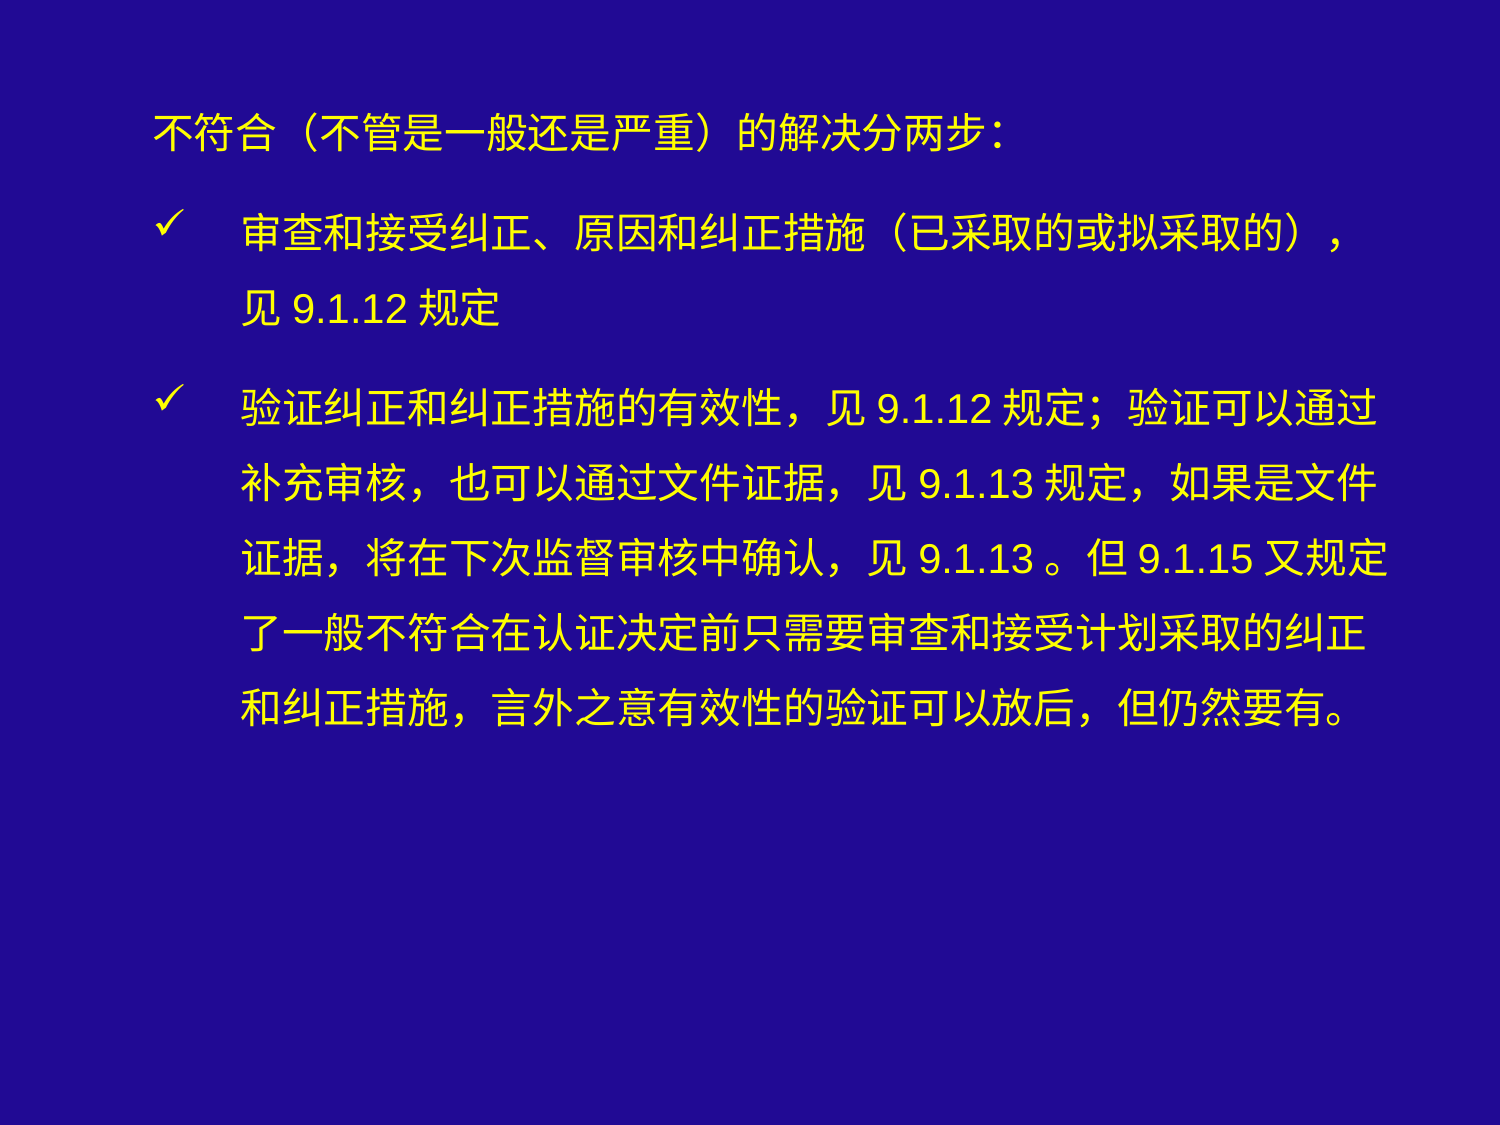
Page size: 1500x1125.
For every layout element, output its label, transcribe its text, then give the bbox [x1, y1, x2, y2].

text_box 不符合（不管是一般还是严重）的解决分两步： 审查和接受纠正、原因和纠正措施（已采取的或拟采取的），见9.1.12规定 验证纠正和纠正措施的有效性，见9.1.12规定；验证可以通过补充审核，也可以通过文件证据，见9.1.13规定，如果是文件证据，将在下次监督审核中确认，见9.1.13。但9.1.15又规定了一般不符合在认证决定前只需要审查和接受计划采取的纠正和纠正措施，言外之意有效性的验证可以放后，但仍然要有。 [152, 96, 1395, 732]
